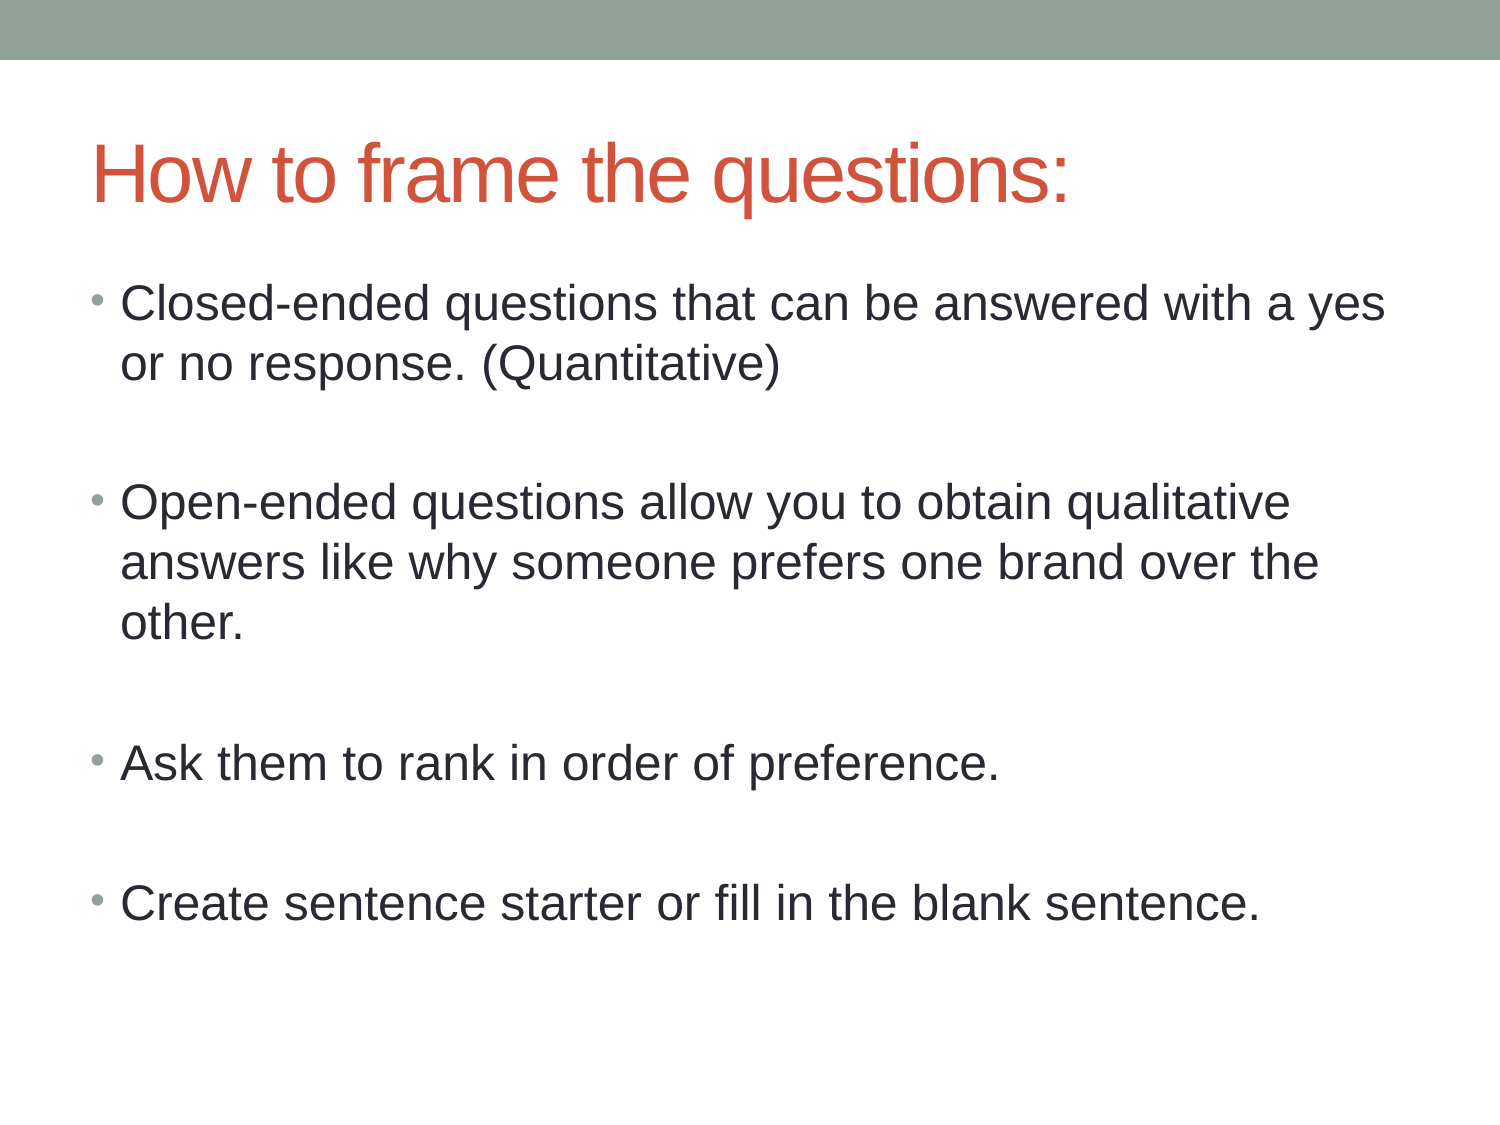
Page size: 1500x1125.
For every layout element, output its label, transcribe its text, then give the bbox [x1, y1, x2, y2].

title How to frame the questions: [75, 87, 1425, 250]
list Closed-ended questions that can be answered with a yes or no response. (Quantitative) Open-ended questions allow you to obtain qualitative answers like why someone prefers one brand over the other. Ask them to rank in order of preference. Create sentence starter or fill in the blank sentence. [75, 262, 1425, 1063]
